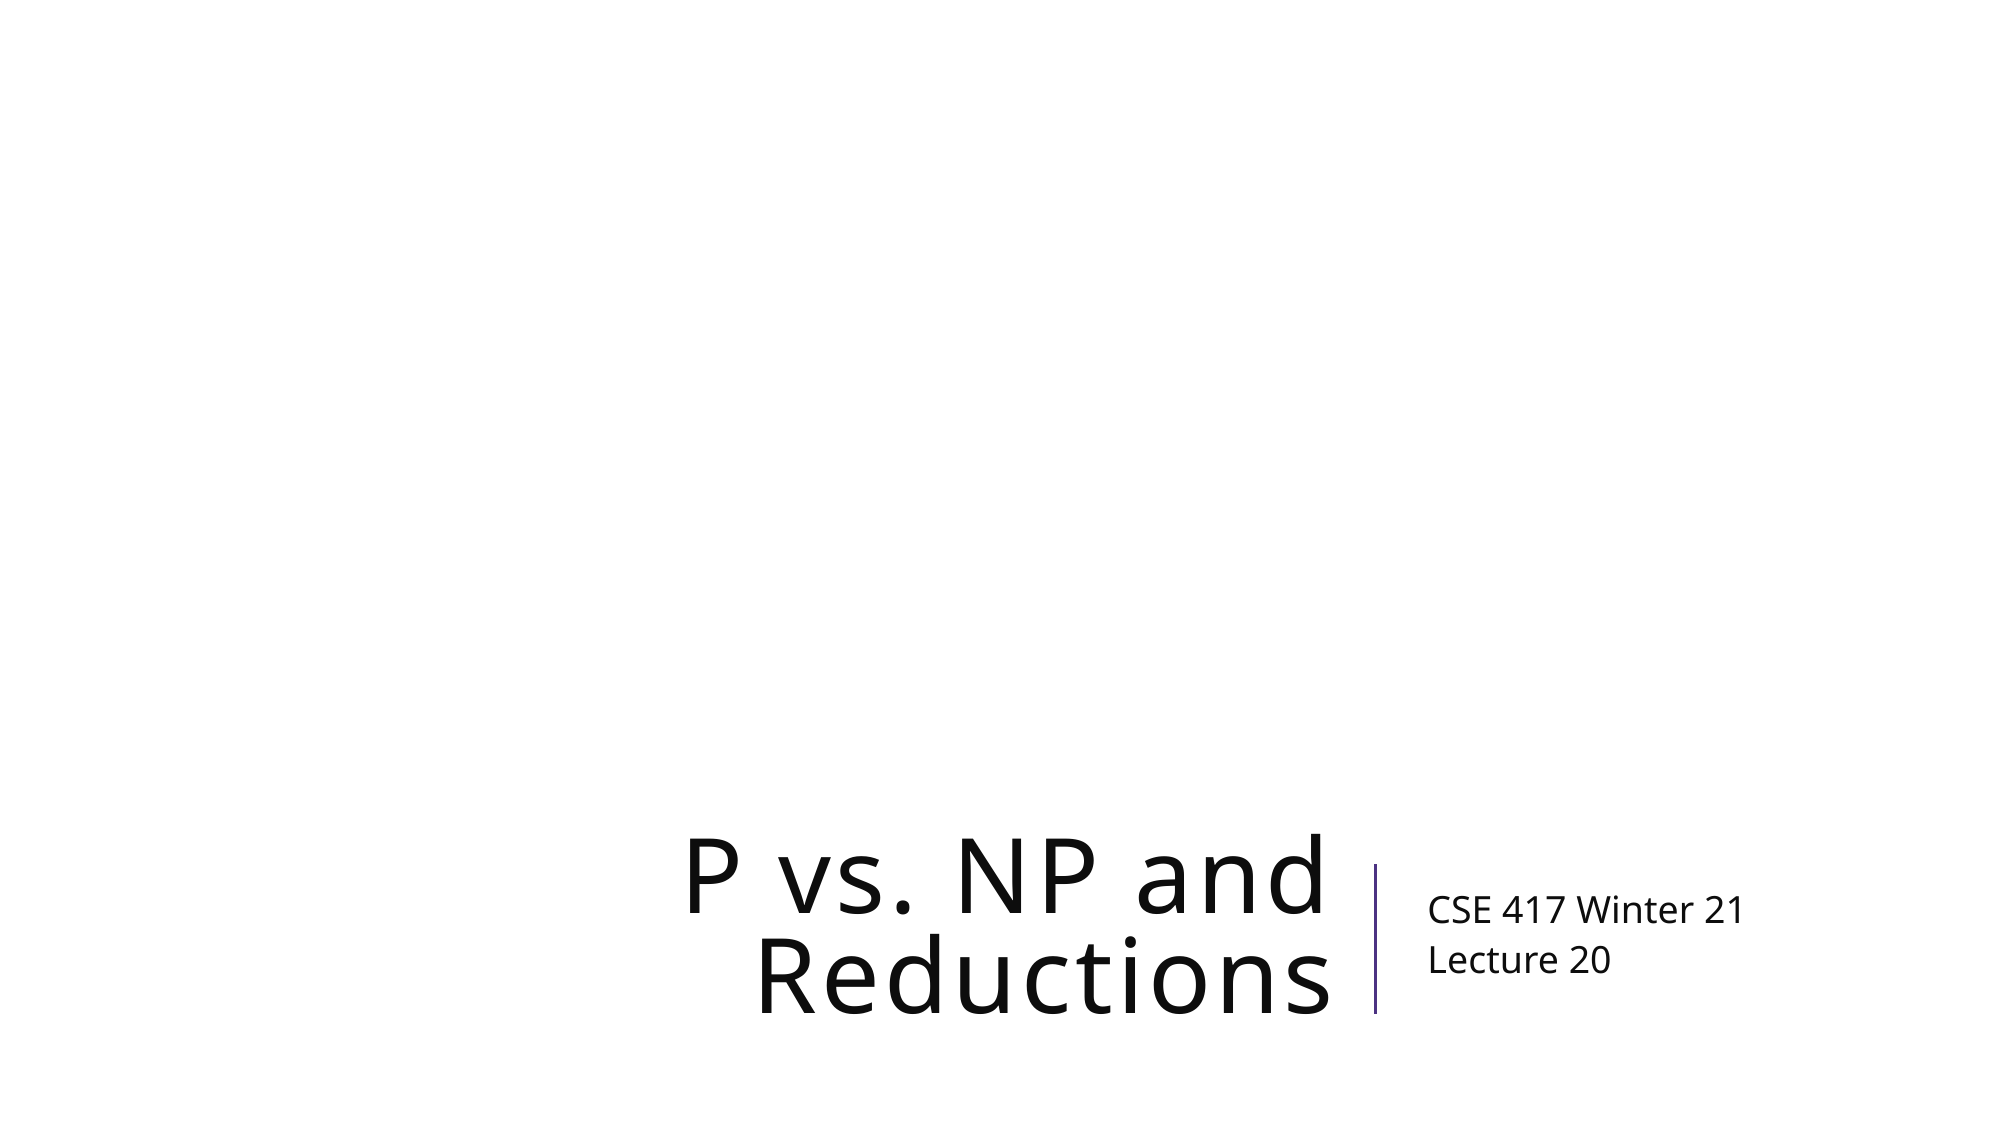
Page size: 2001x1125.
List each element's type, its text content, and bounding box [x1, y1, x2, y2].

title P vs. NP and Reductions [75, 813, 1350, 1054]
subtitle CSE 417 Winter 21 Lecture 20 [1412, 813, 1938, 1054]
